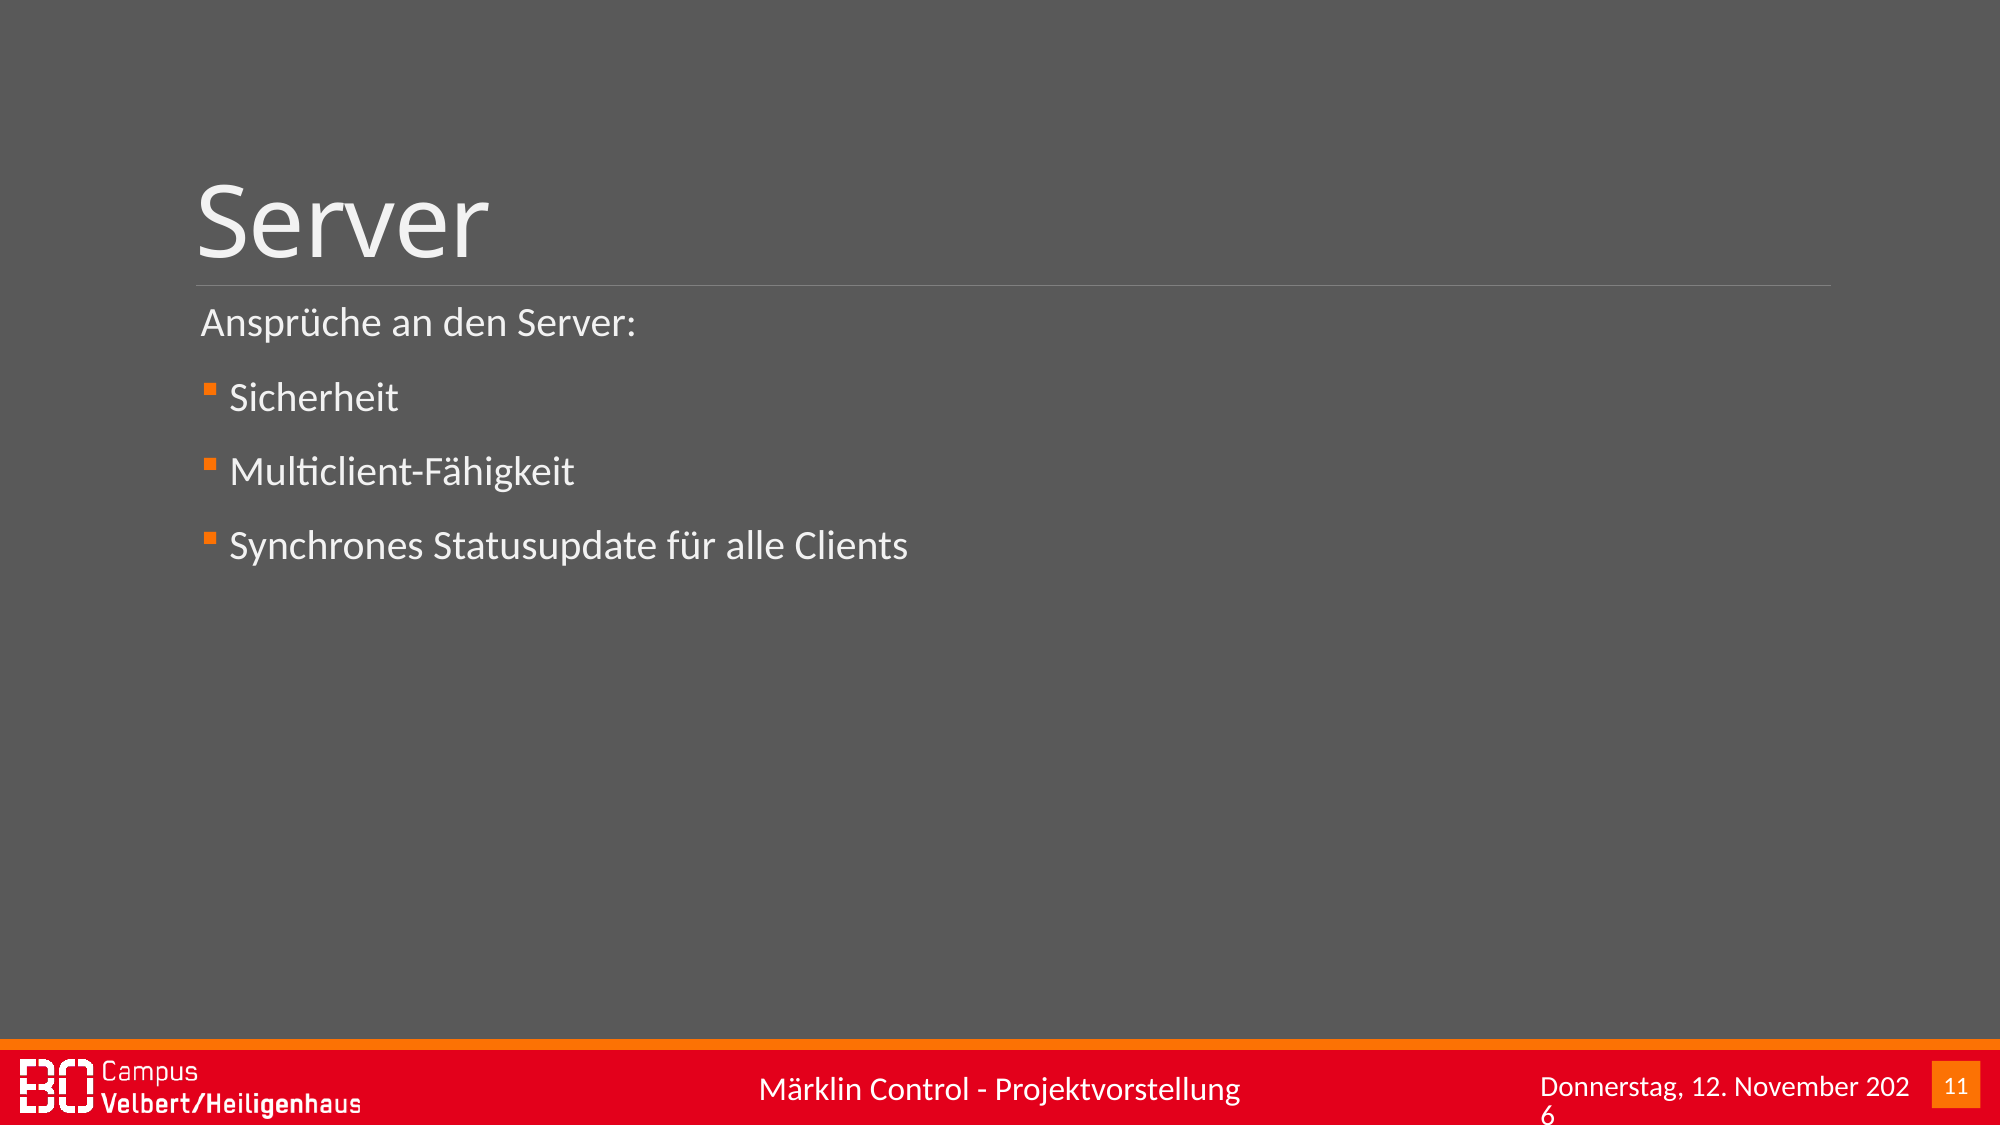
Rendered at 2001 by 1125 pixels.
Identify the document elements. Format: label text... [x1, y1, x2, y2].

list Ansprüche an den Server: Sicherheit Multiclient-Fähigkeit Synchrones Statusupdate für alle Clients [200, 293, 1851, 954]
picture [19, 1059, 94, 1113]
picture [101, 1057, 365, 1120]
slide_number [1525, 1054, 1931, 1115]
title Server [180, 47, 1830, 285]
slide_number 11 [1931, 1060, 1981, 1109]
